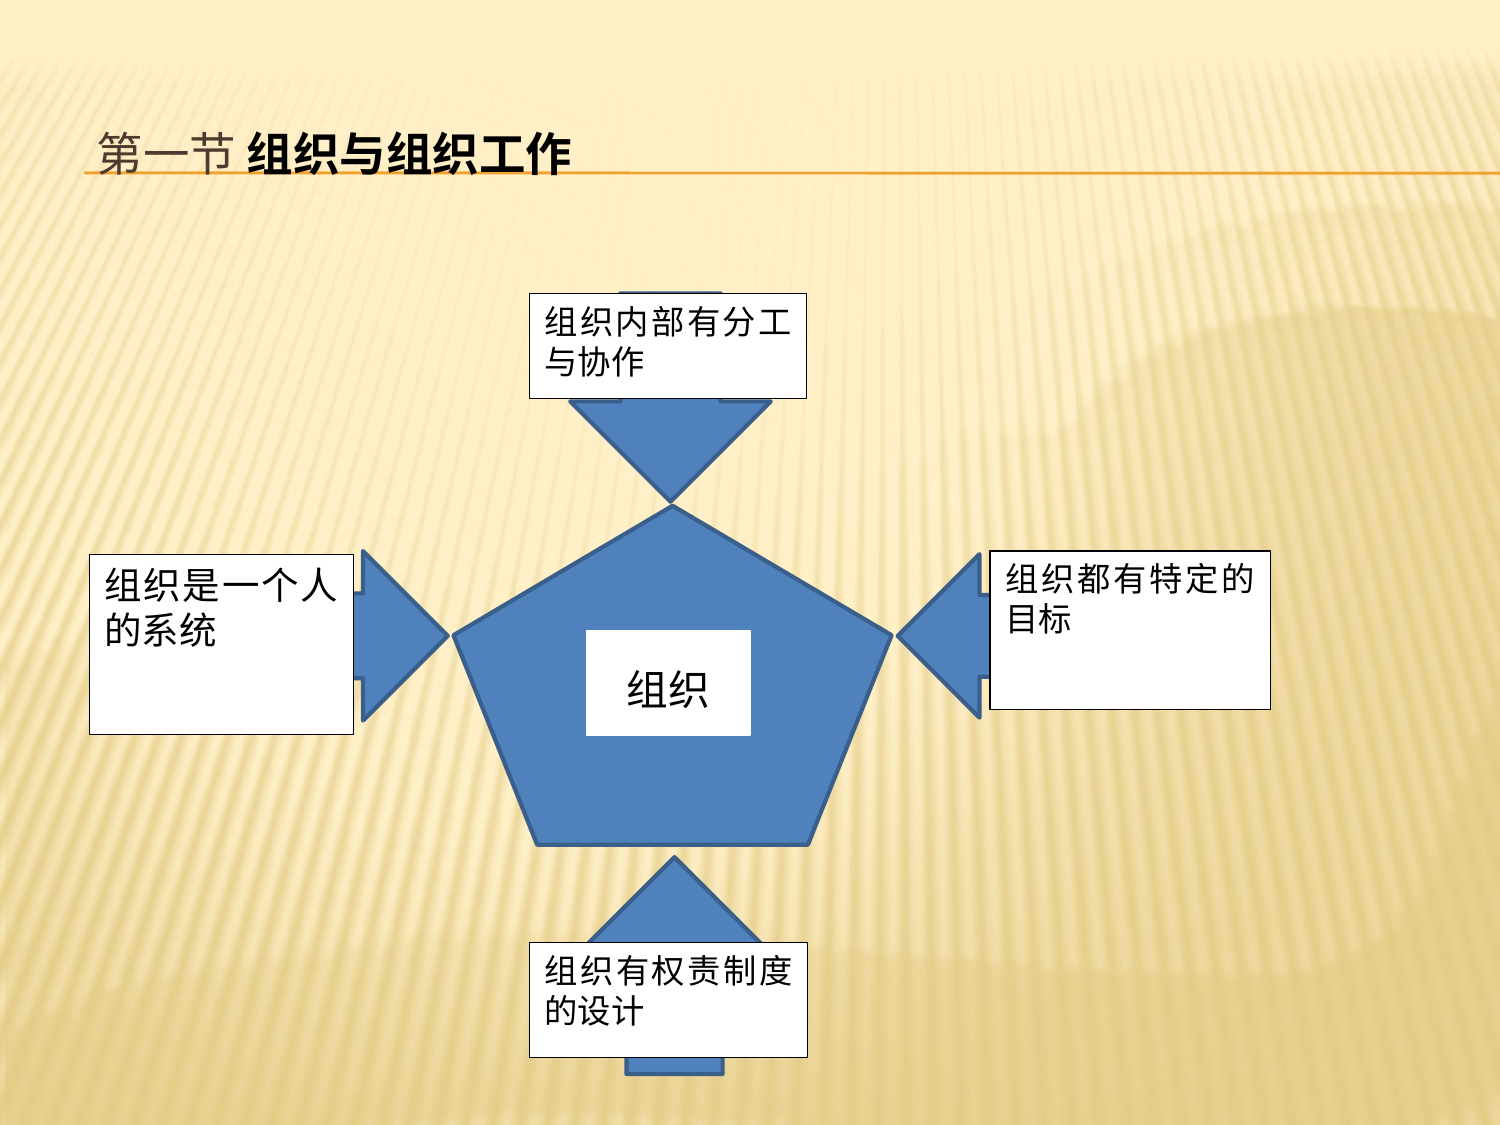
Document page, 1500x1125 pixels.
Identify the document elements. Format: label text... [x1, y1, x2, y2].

title 第一节 组织与组织工作 [82, 117, 1432, 245]
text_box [89, 293, 1271, 1075]
